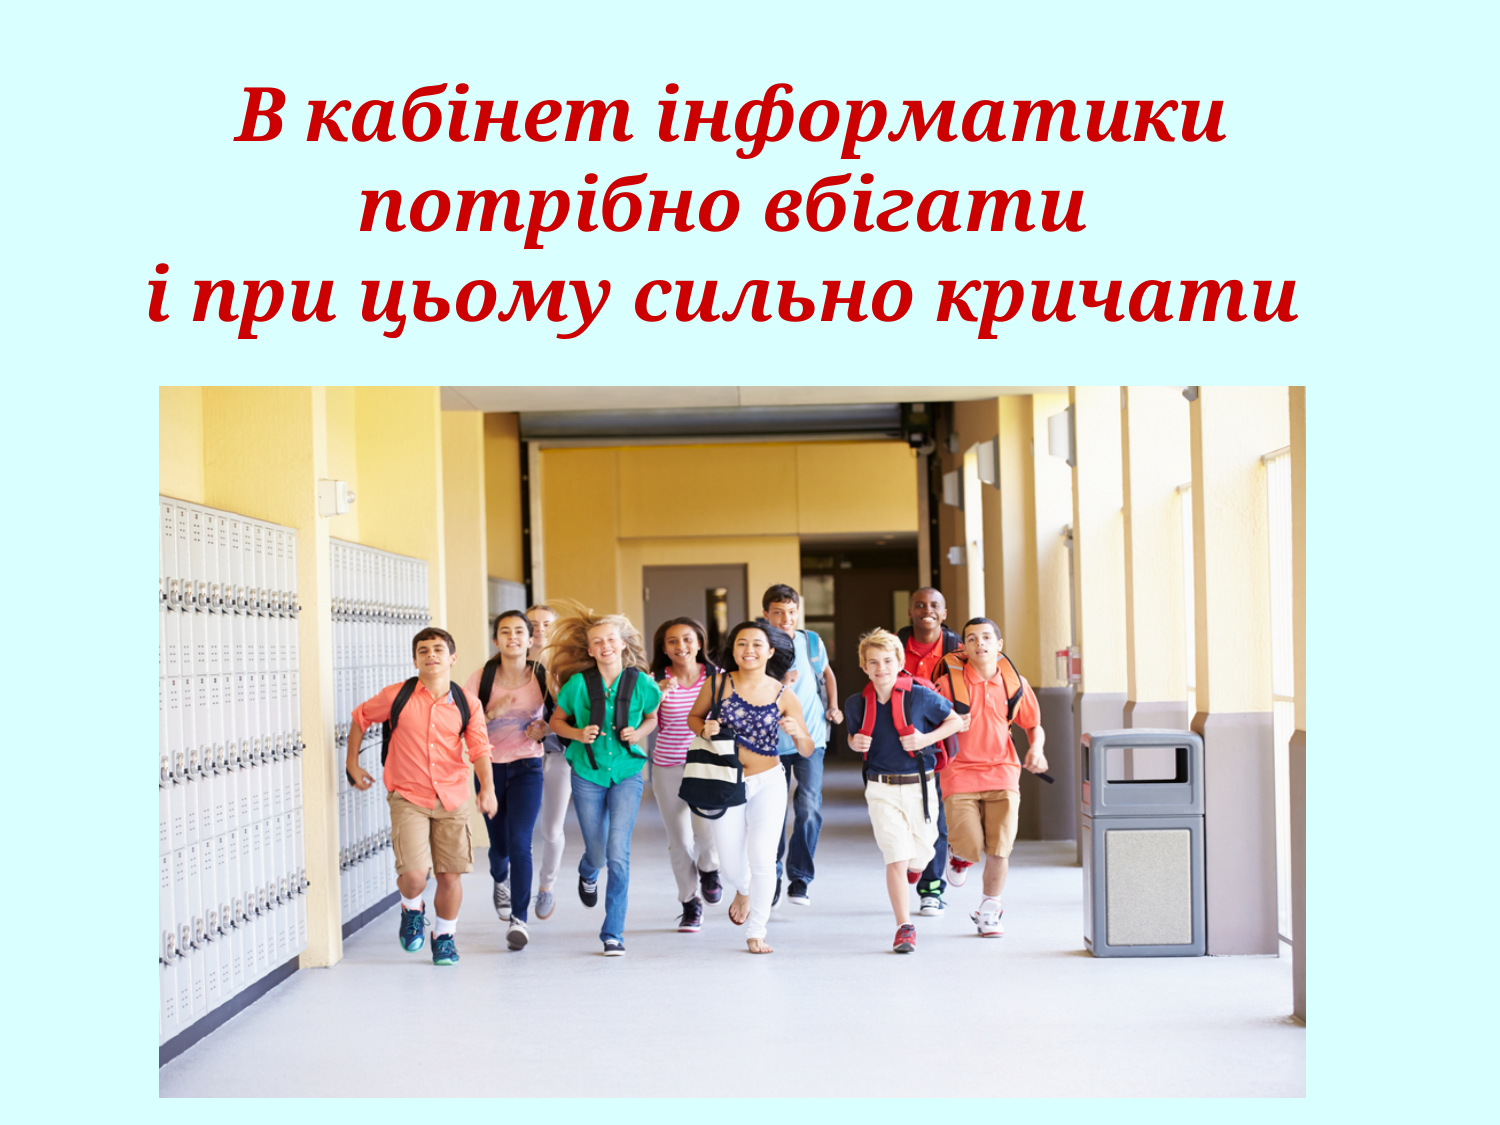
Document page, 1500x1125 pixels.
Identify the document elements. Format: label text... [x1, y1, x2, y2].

title В кабінет інформатики потрібно вбігати і при цьому сильно кричати [108, 30, 1357, 372]
picture [159, 386, 1306, 1098]
